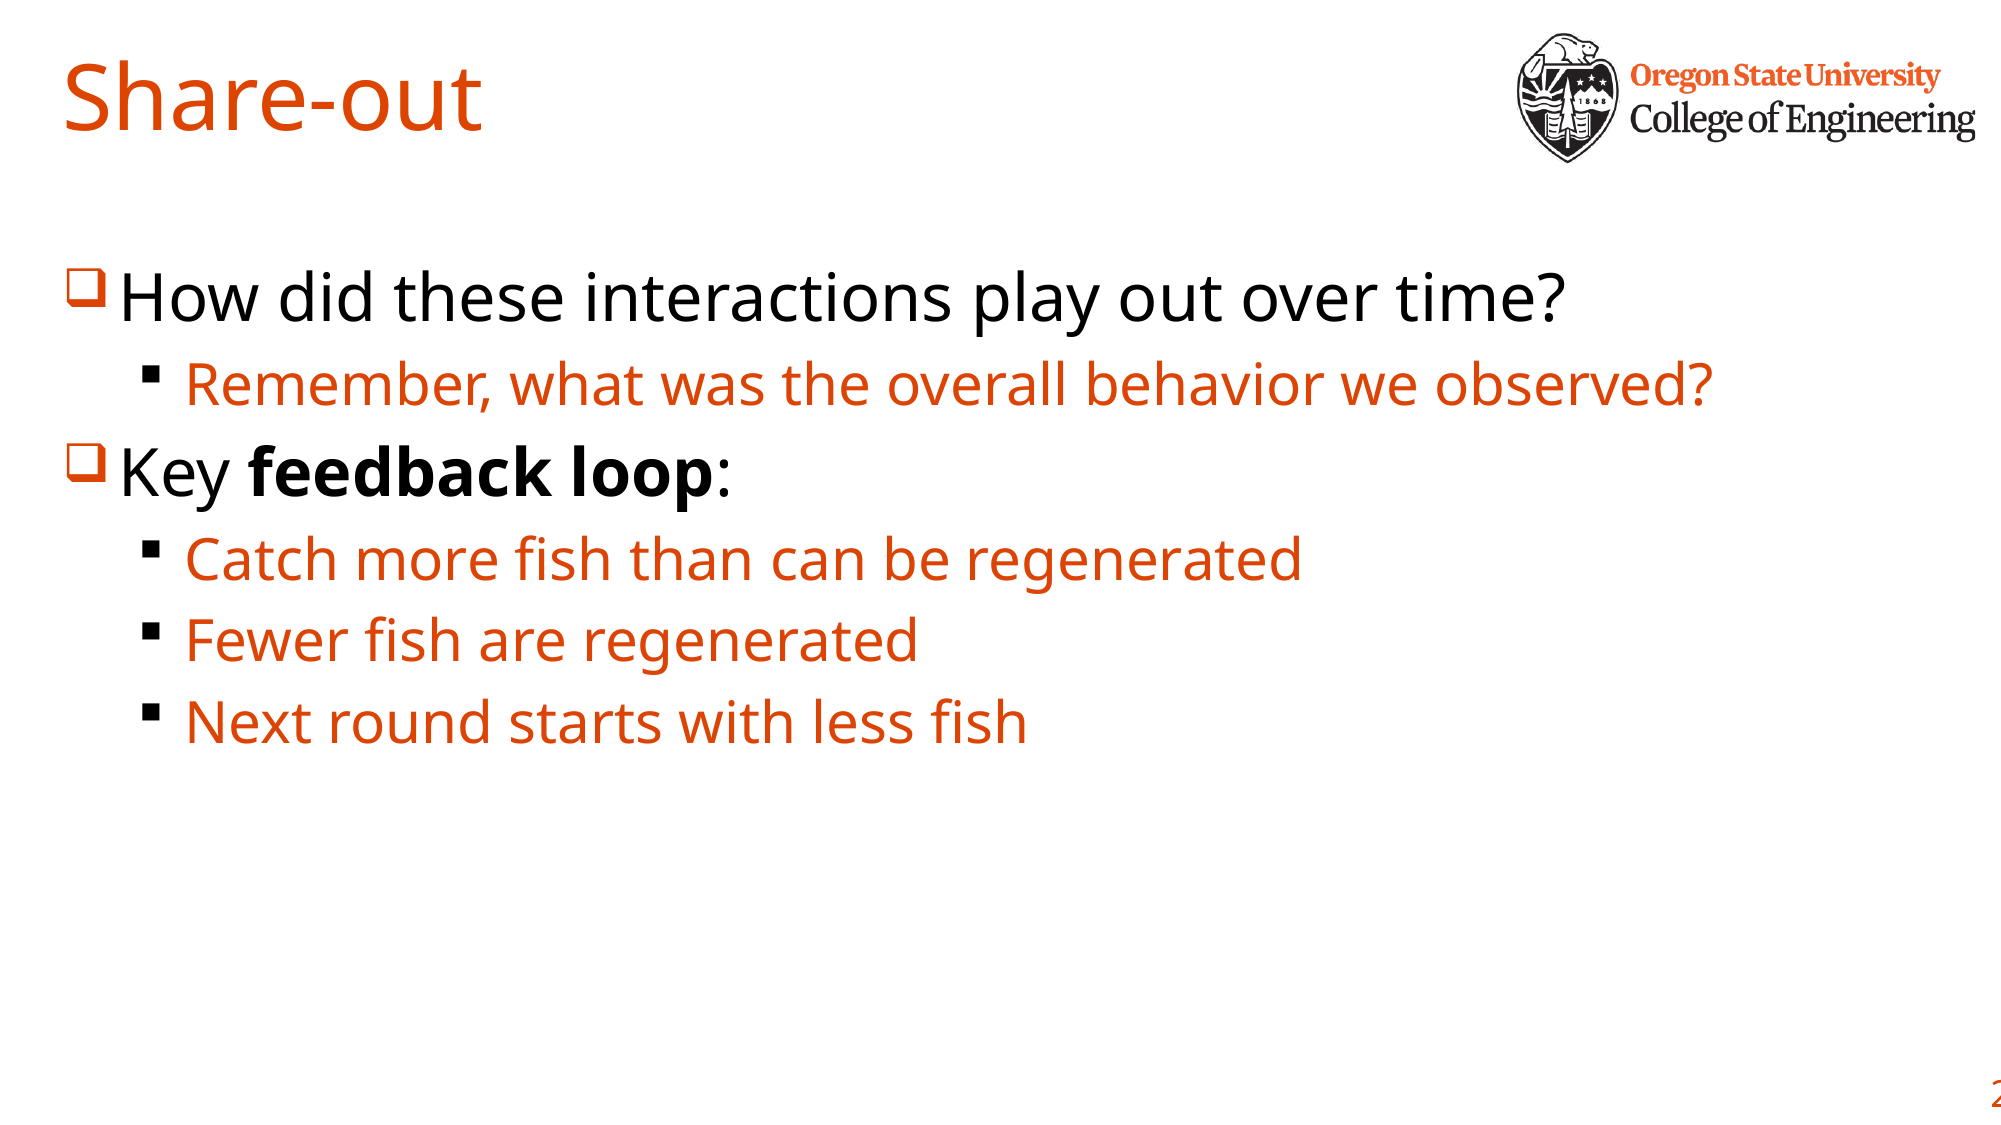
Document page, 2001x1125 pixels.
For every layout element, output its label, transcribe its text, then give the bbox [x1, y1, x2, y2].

title Share-out [48, 31, 1490, 228]
list How did these interactions play out over time? Remember, what was the overall behavior we observed? Key feedback loop: Catch more fish than can be regenerated Fewer fish are regenerated Next round starts with less fish [48, 247, 1965, 1074]
